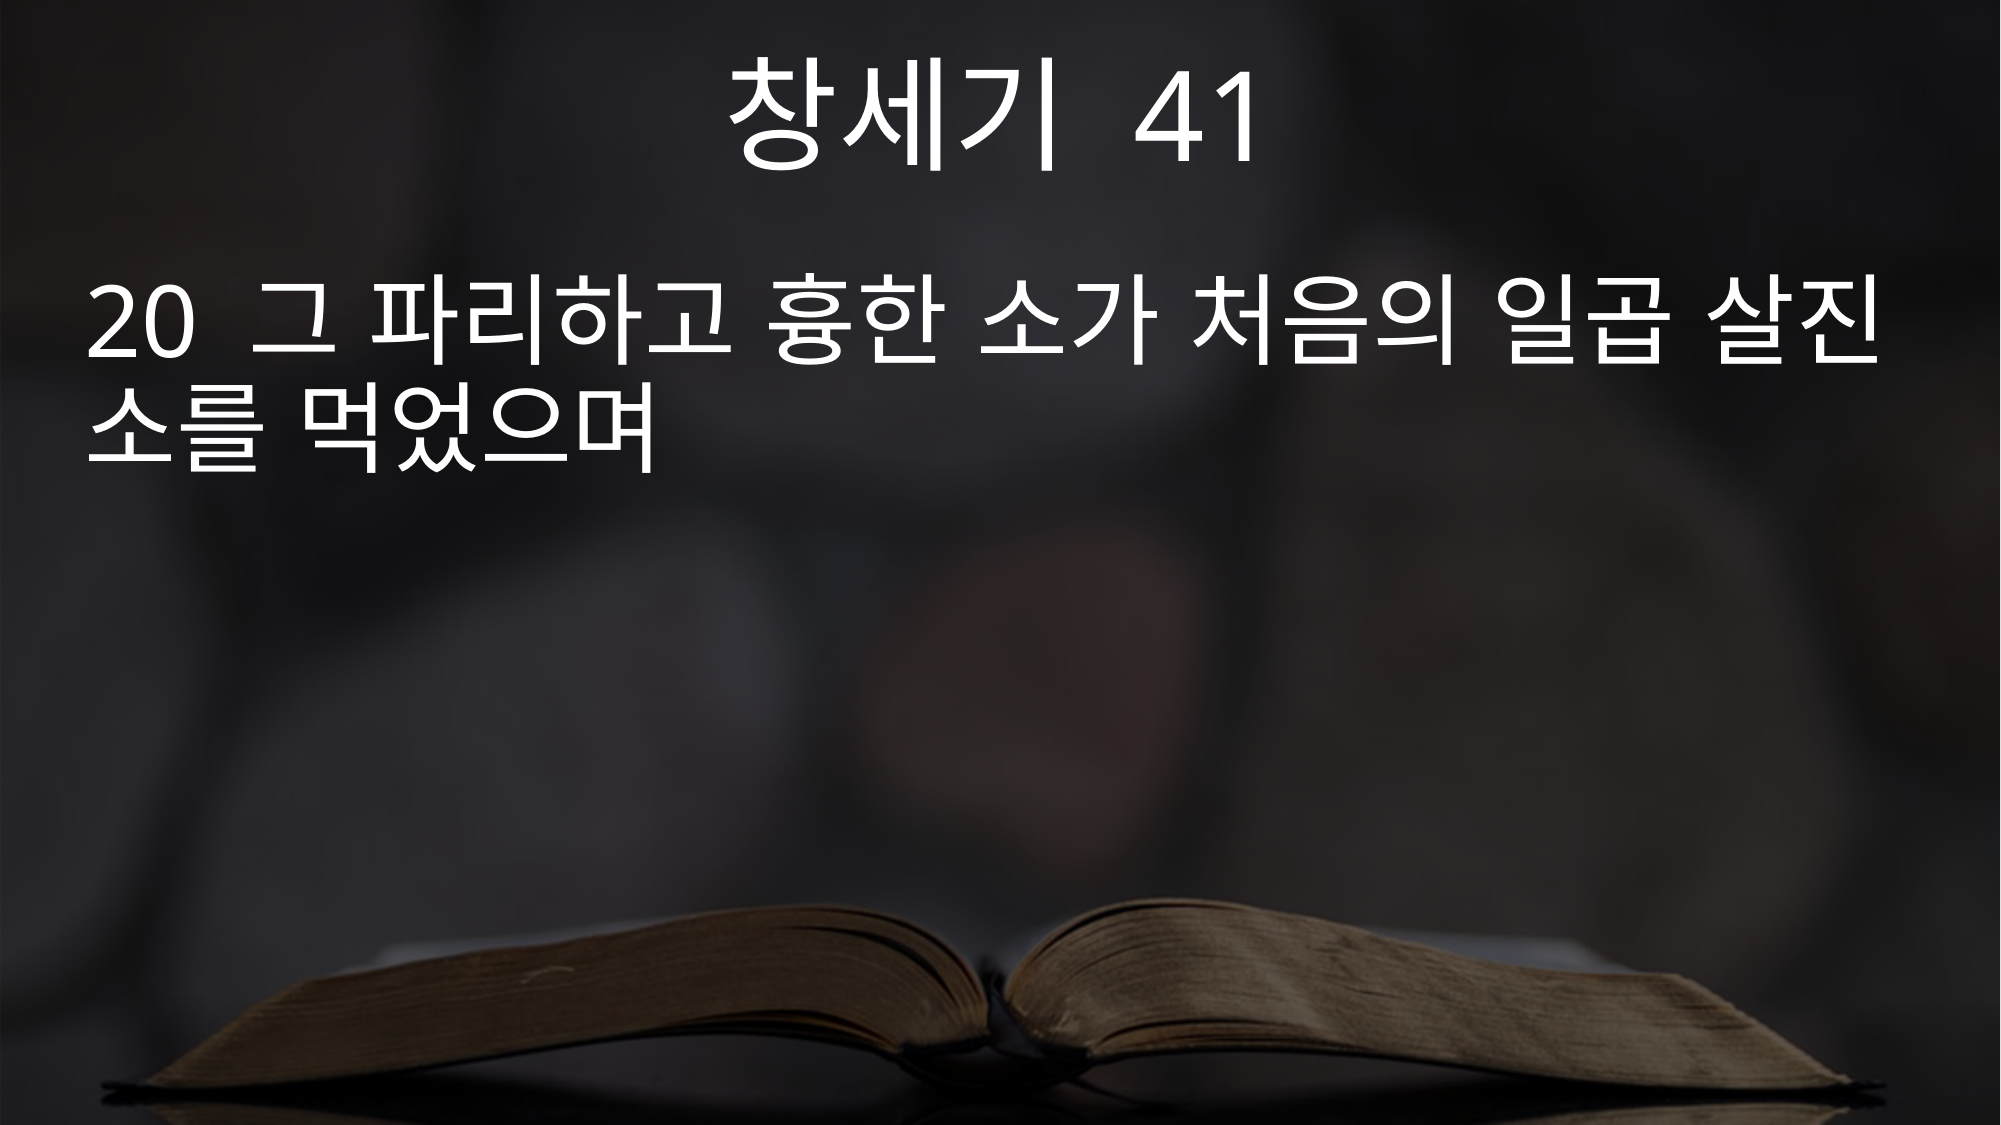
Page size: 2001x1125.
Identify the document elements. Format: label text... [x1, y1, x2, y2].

footer 창세기 41 [0, 32, 2000, 192]
picture [0, 0, 2001, 1125]
list 20 그 파리하고 흉한 소가 처음의 일곱 살진 소를 먹었으며 [69, 263, 1953, 423]
